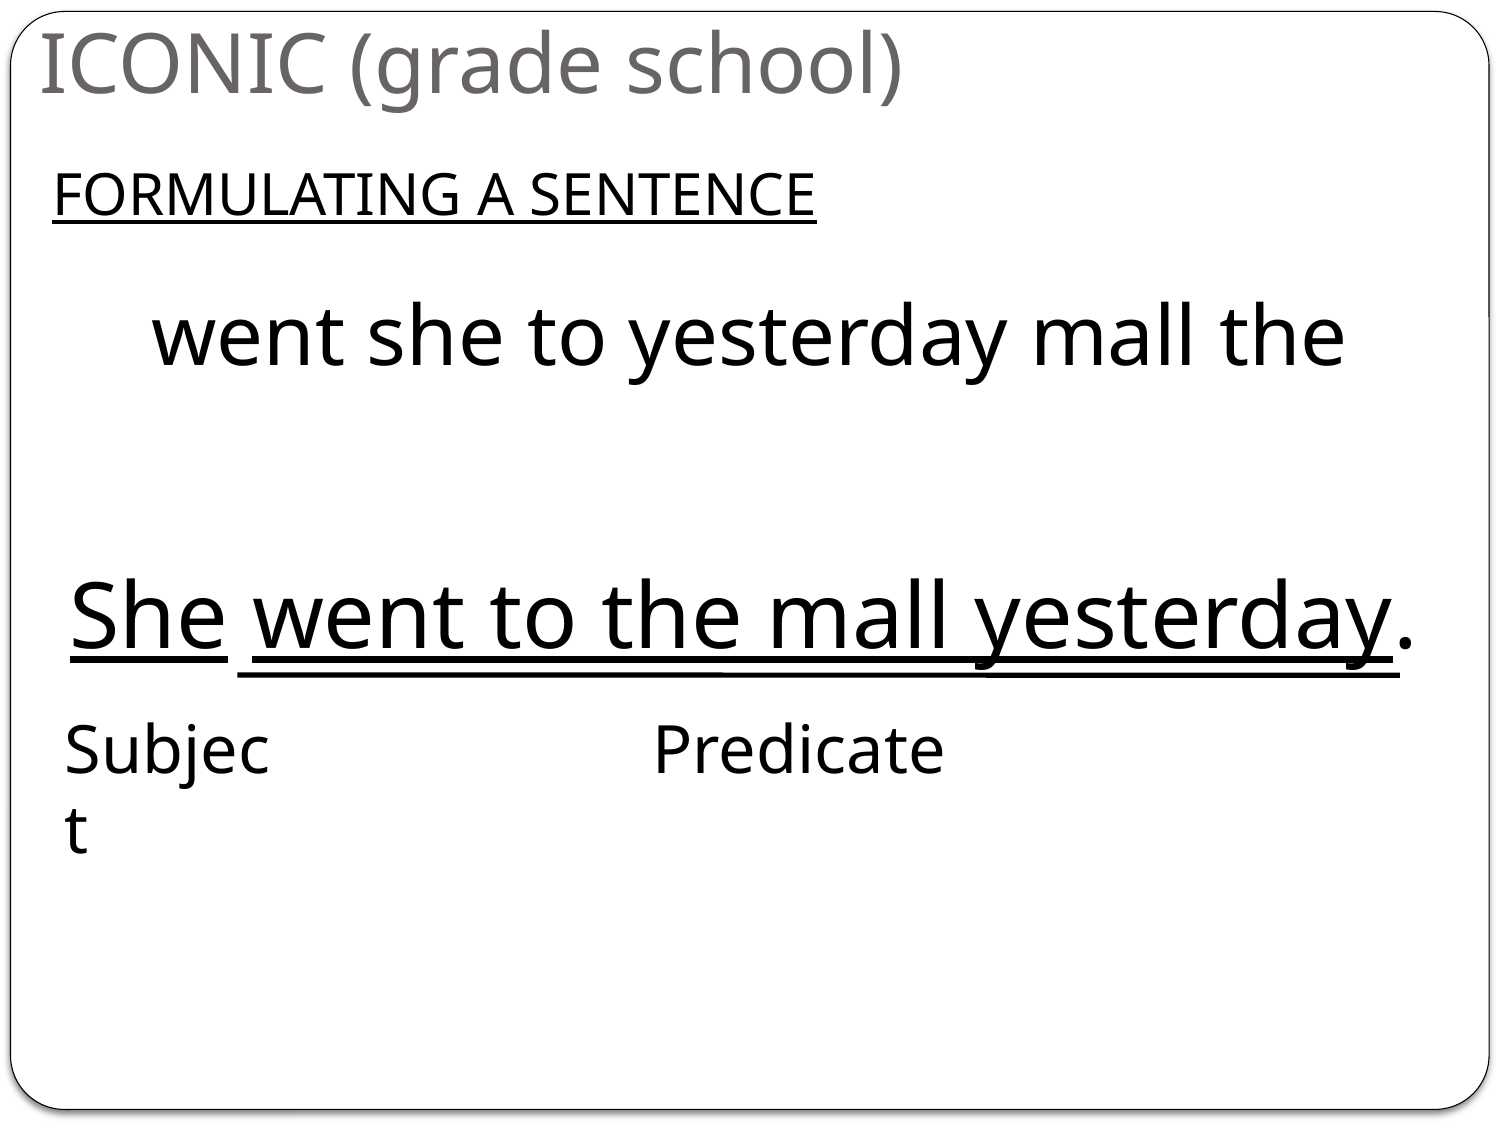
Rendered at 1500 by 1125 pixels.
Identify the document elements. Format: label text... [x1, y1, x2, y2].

text_box Predicate [637, 699, 1075, 795]
text_box She went to the mall yesterday. [37, 549, 1450, 895]
text_box FORMULATING A SENTENCE [37, 149, 1388, 235]
title ICONIC (grade school) [24, 0, 1075, 125]
text_box Subject [50, 699, 300, 875]
text_box went she to yesterday mall the [37, 275, 1463, 705]
